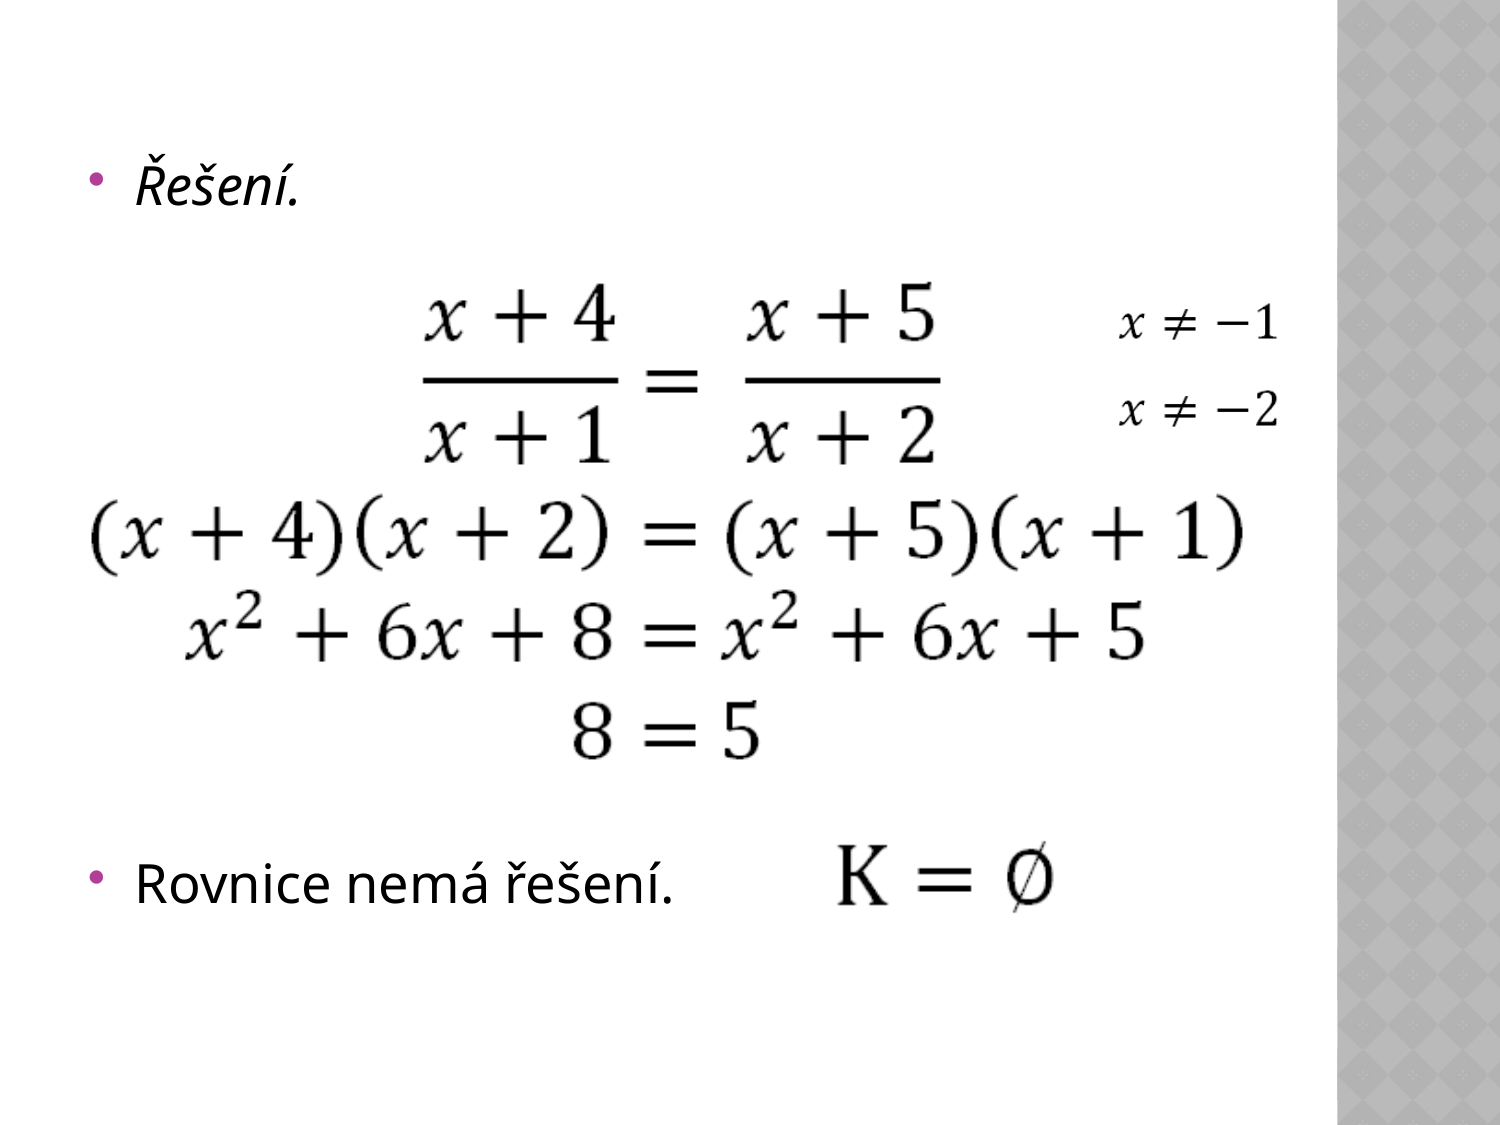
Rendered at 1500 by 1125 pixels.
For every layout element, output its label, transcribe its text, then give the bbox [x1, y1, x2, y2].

picture [832, 833, 1070, 917]
picture [80, 264, 1282, 791]
list Řešení. Rovnice nemá řešení. [75, 66, 1365, 1059]
